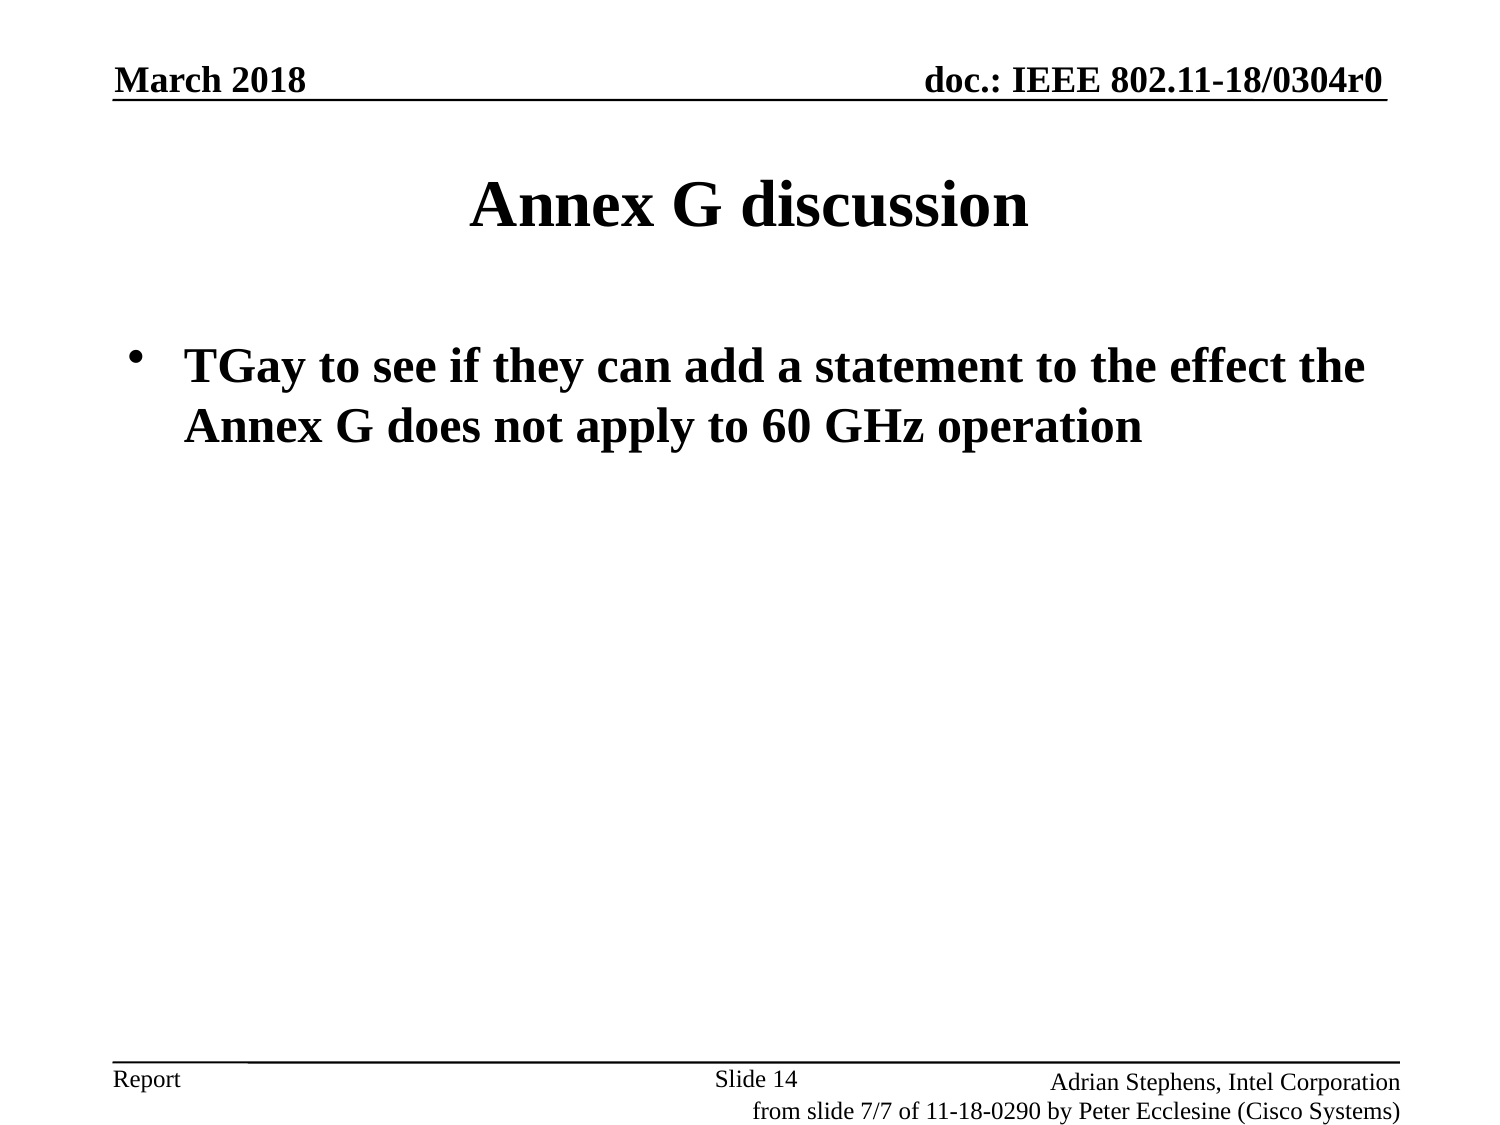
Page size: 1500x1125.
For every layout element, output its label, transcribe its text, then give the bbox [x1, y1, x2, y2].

footer Adrian Stephens, Intel Corporation [878, 1064, 1402, 1087]
list TGay to see if they can add a statement to the effect the Annex G does not apply to 60 GHz operation [112, 324, 1388, 1000]
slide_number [114, 54, 374, 101]
title Annex G discussion [112, 112, 1388, 288]
text_box from slide 7/7 of 11-18-0290 by Peter Ecclesine (Cisco Systems) [343, 1087, 1417, 1125]
slide_number Slide 14 [711, 1061, 801, 1093]
